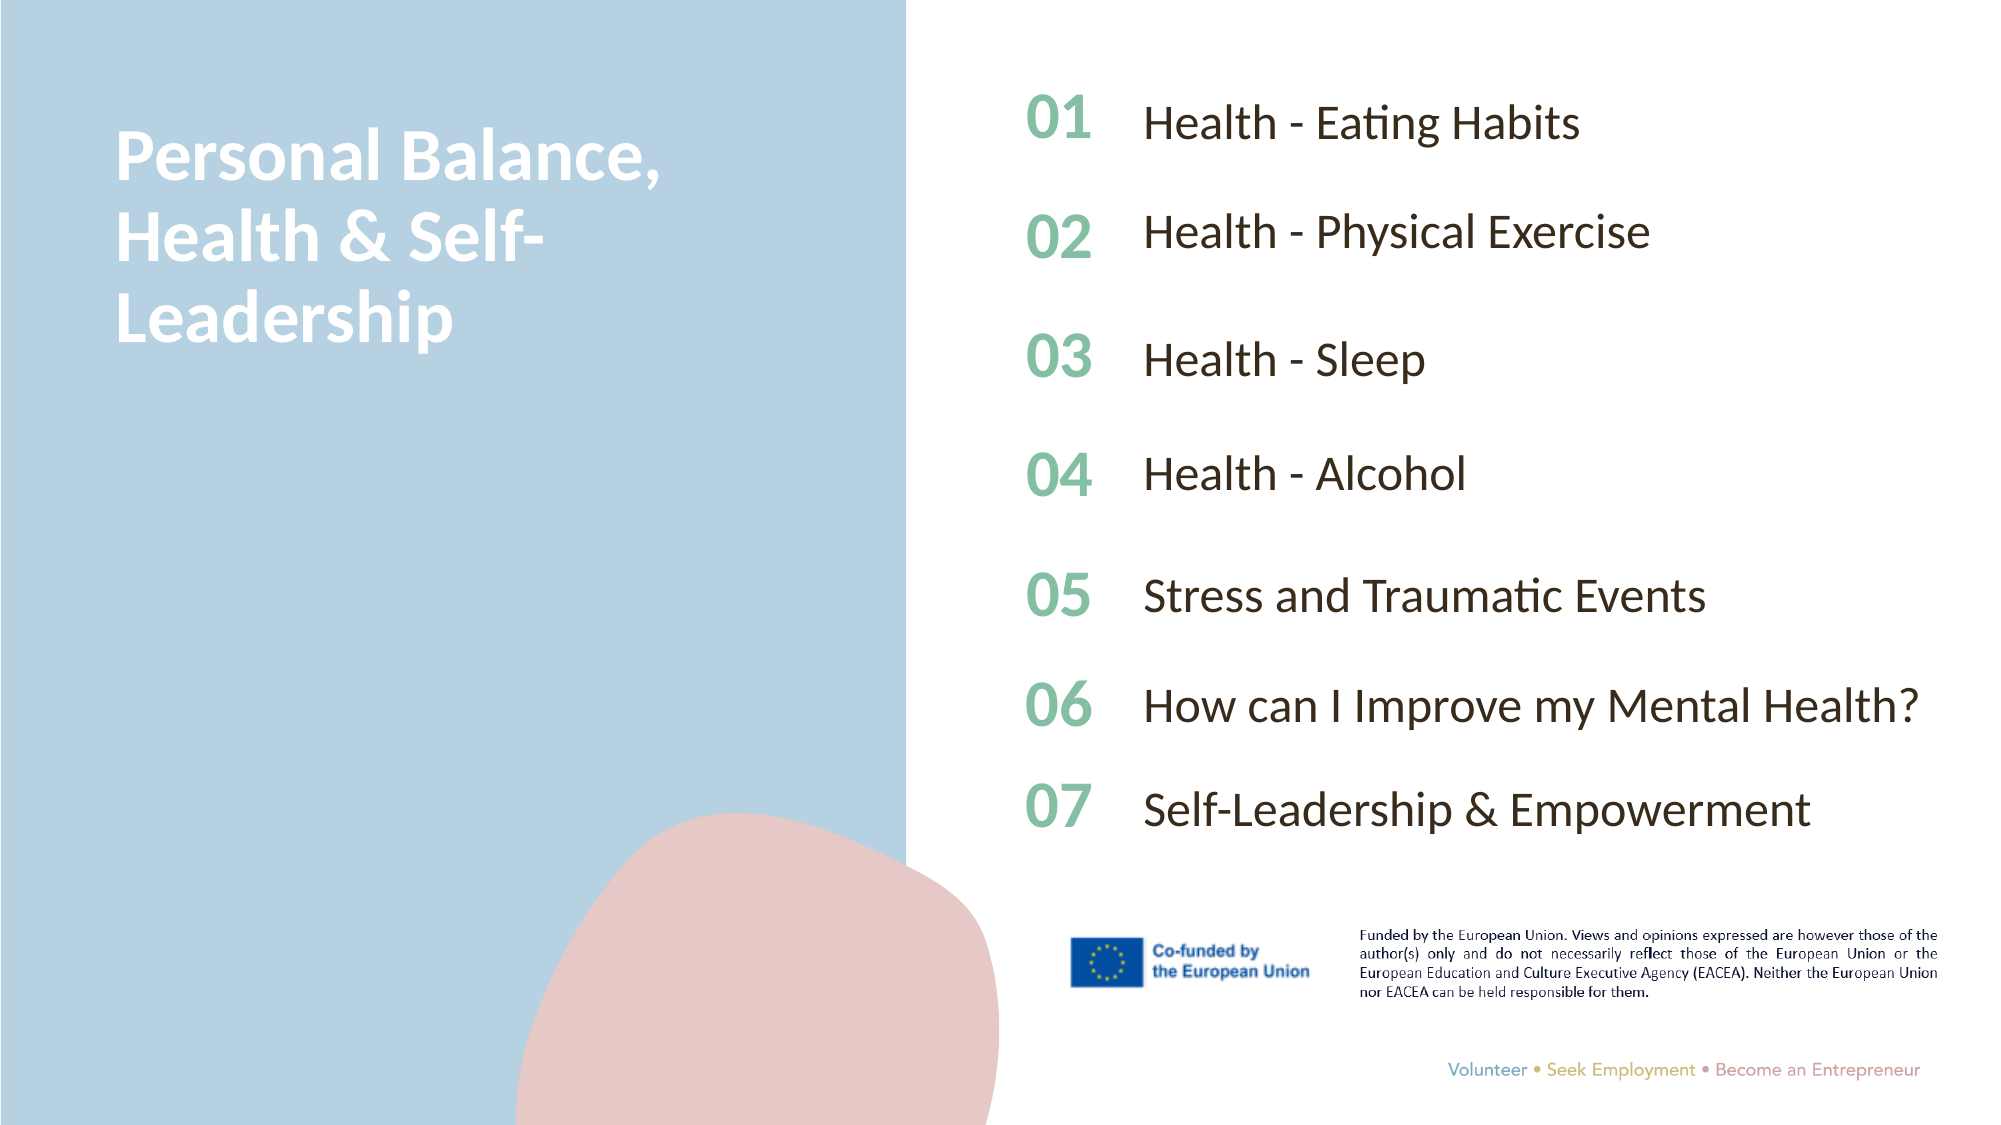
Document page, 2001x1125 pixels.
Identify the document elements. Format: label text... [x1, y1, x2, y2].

list 04 [1011, 418, 1127, 532]
list Personal Balance, Health & Self-Leadership [100, 108, 819, 208]
list Health - Alcohol [1128, 412, 1917, 526]
list Health - Eating Habits [1128, 60, 1917, 174]
picture [1418, 1046, 1971, 1103]
list 02 [1011, 180, 1127, 294]
text_box 06 [1011, 657, 1127, 753]
text_box Self-Leadership & Empowerment [1128, 747, 1917, 861]
text_box How can I Improve my Mental Health? [1128, 643, 1978, 757]
list Stress and Traumatic Events [1128, 540, 1917, 654]
list Health - Sleep [1128, 297, 1917, 411]
picture [1068, 935, 1328, 991]
list 01 [1011, 60, 1127, 174]
list Health - Physical Exercise [1128, 175, 1917, 289]
list 03 [1011, 299, 1127, 413]
picture [1345, 911, 1953, 1019]
text_box 07 [1011, 758, 1127, 854]
list 05 [1011, 538, 1127, 652]
